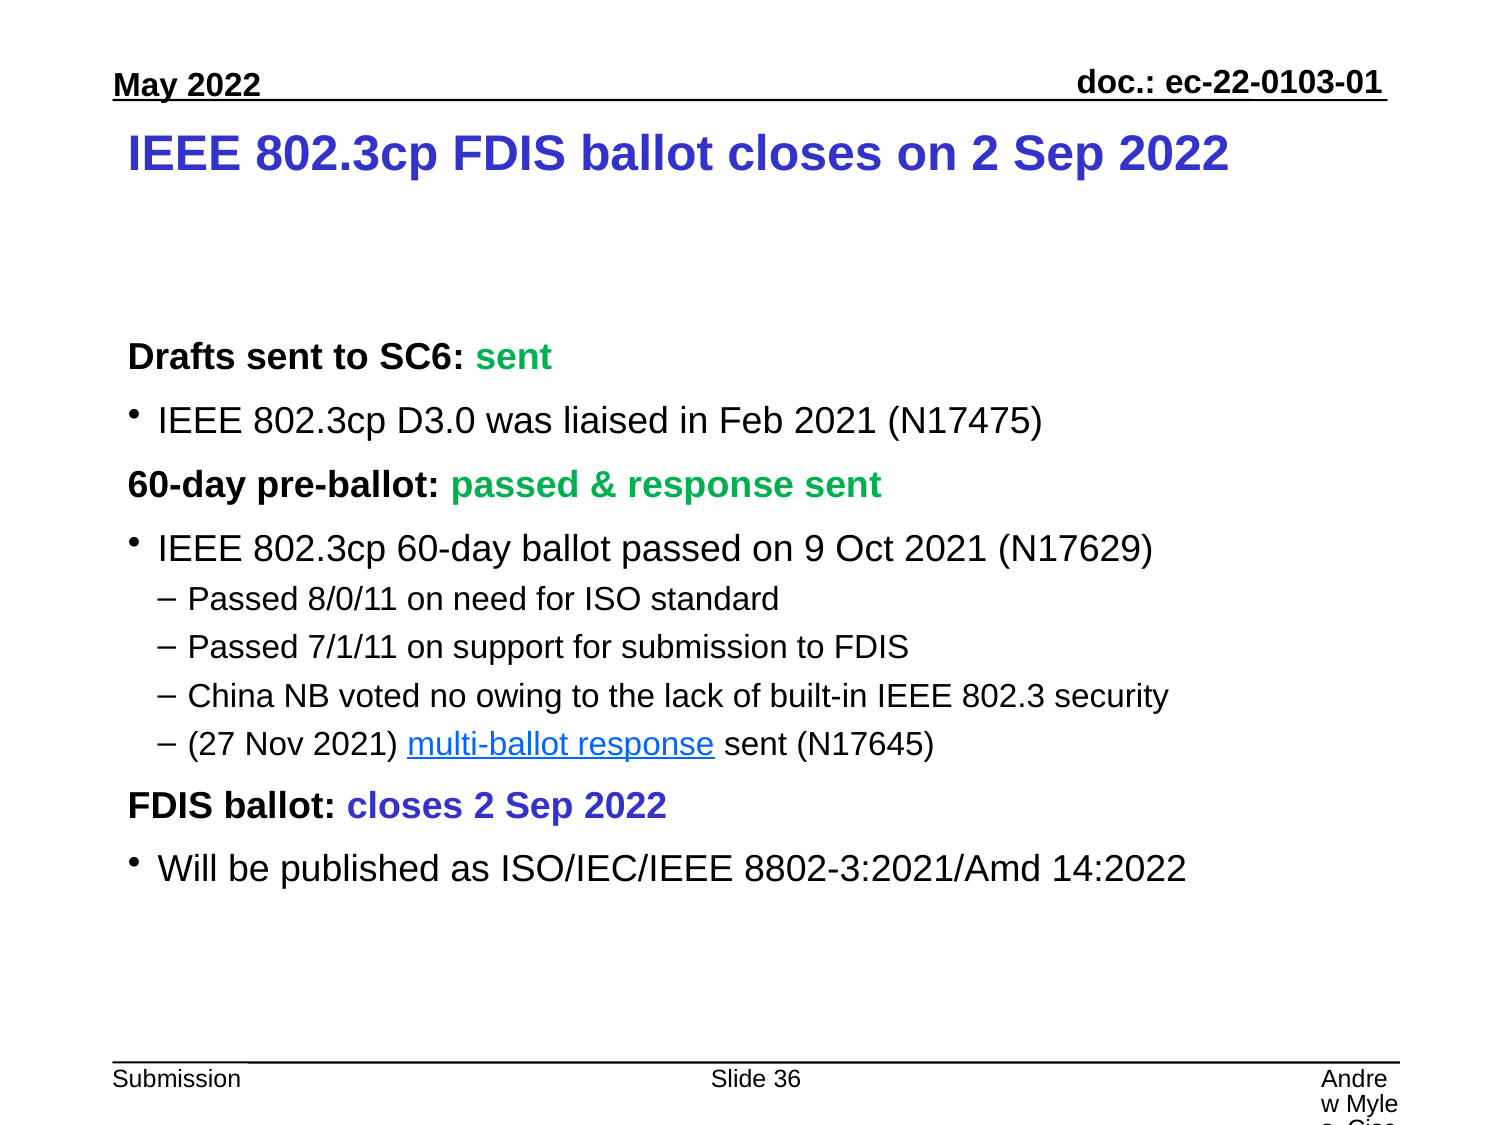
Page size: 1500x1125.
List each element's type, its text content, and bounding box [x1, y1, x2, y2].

title IEEE 802.3cp FDIS ballot closes on 2 Sep 2022 [112, 112, 1388, 288]
footer Andrew Myles, Cisco [1320, 1061, 1402, 1093]
slide_number Slide 36 [709, 1061, 803, 1093]
list Drafts sent to SC6: sent IEEE 802.3cp D3.0 was liaised in Feb 2021 (N17475) 60-day pre-ballot: passed & response sent IEEE 802.3cp 60-day ballot passed on 9 Oct 2021 (N17629) Passed 8/0/11 on need for ISO standard Passed 7/1/11 on support for submission to FDIS China NB voted no owing to the lack of built-in IEEE 802.3 security (27 Nov 2021) multi-ballot response sent (N17645) FDIS ballot: closes 2 Sep 2022 Will be published as ISO/IEC/IEEE 8802-3:2021/Amd 14:2022 [112, 324, 1388, 1000]
